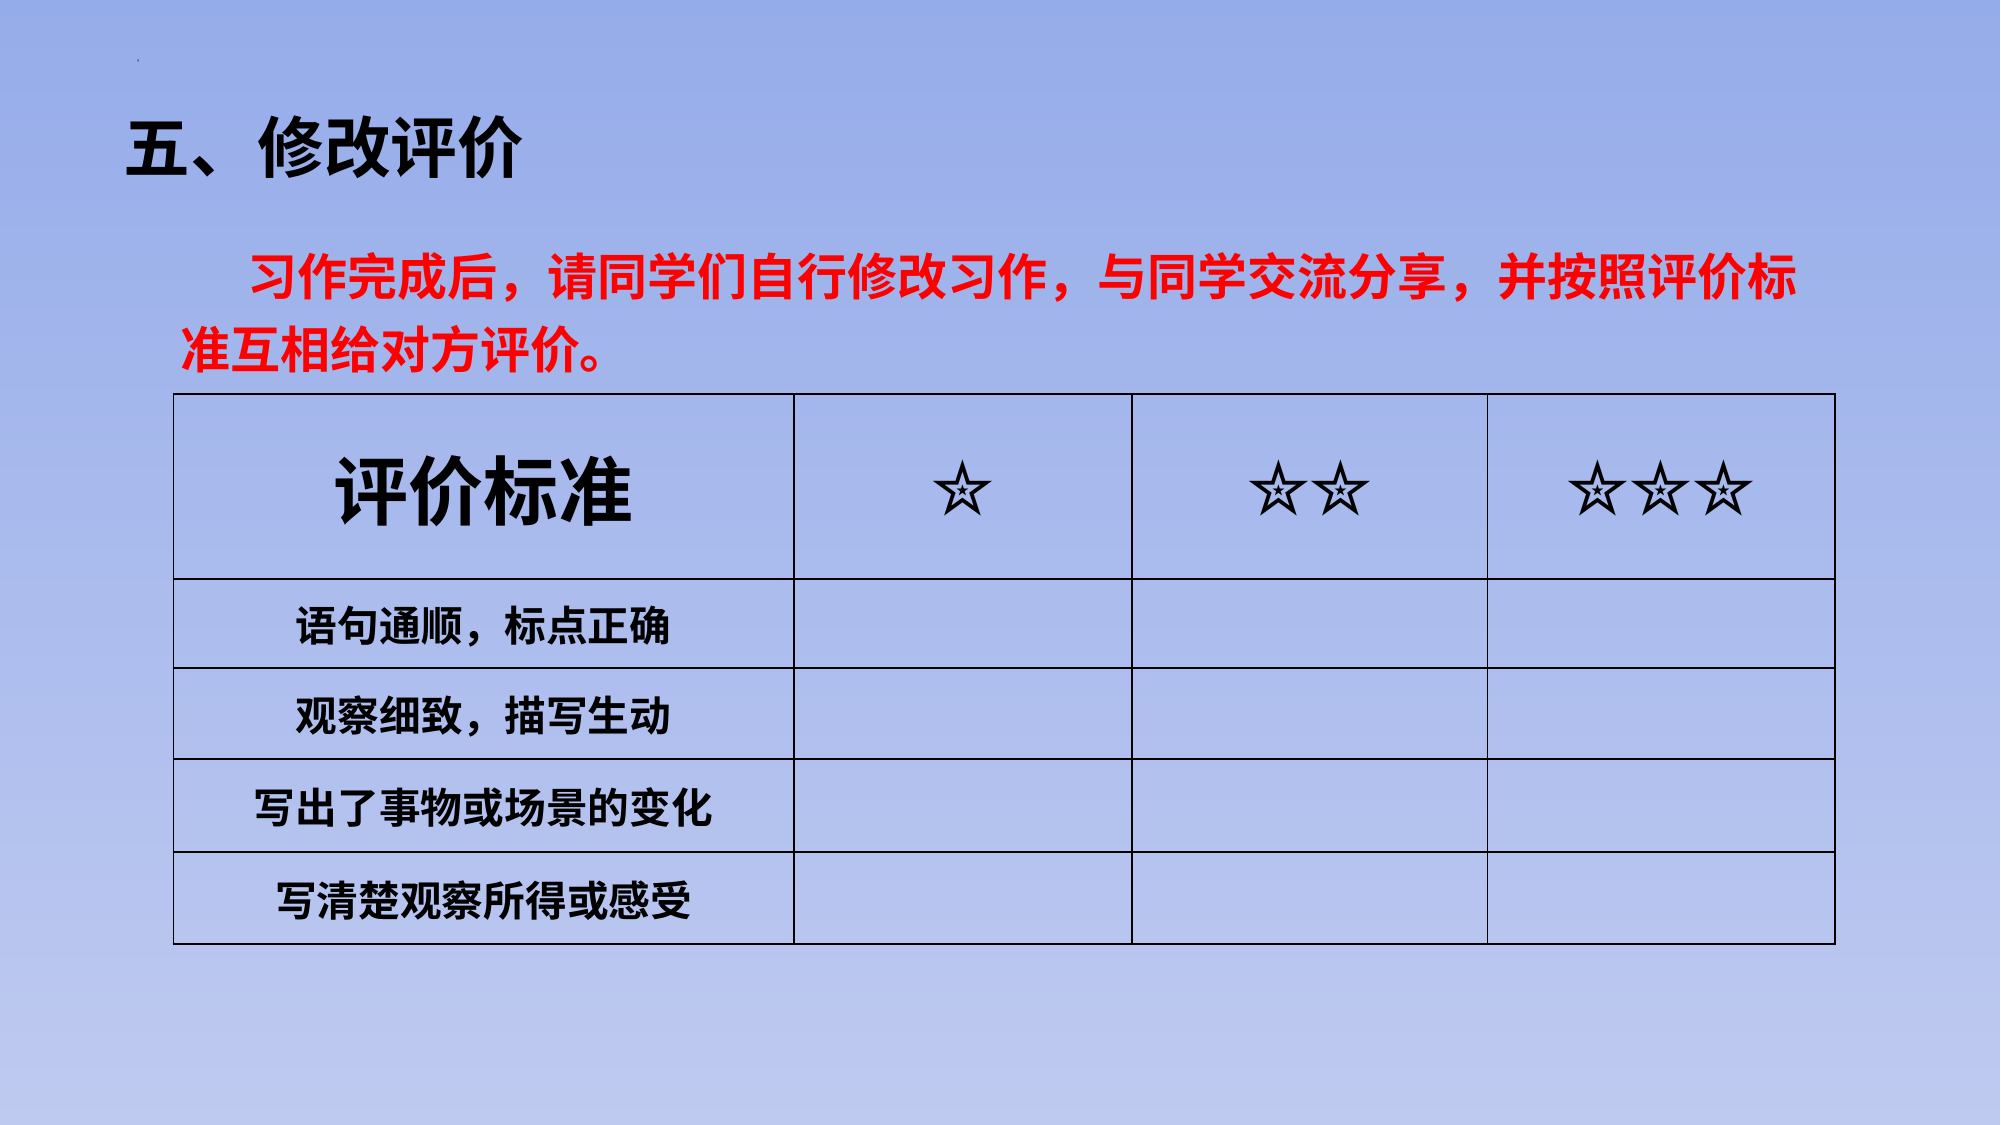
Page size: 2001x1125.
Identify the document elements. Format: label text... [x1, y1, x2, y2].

table_header 评价标准 [174, 395, 793, 578]
table_cell 语句通顺，标点正确 [174, 580, 793, 667]
table_cell [795, 760, 1131, 851]
table_cell [795, 669, 1131, 758]
table_cell [1488, 580, 1834, 667]
text_box 习作完成后，请同学们自行修改习作，与同学交流分享，并按照评价标准互相给对方评价。 [165, 225, 1861, 387]
text_box 五、修改评价 [109, 98, 1541, 193]
table_cell 写清楚观察所得或感受 [174, 853, 793, 943]
table_cell [795, 853, 1131, 943]
table_cell [1133, 760, 1487, 851]
table_cell [1133, 580, 1487, 667]
table_cell [1133, 853, 1487, 943]
table_cell [1133, 669, 1487, 758]
table_header ✮✮ [1133, 395, 1487, 578]
table_header ✮✮✮ [1488, 395, 1834, 578]
table_cell [795, 580, 1131, 667]
table_cell 写出了事物或场景的变化 [174, 760, 793, 851]
table_cell [1488, 669, 1834, 758]
table_cell 观察细致，描写生动 [174, 669, 793, 758]
table_header ✮ [795, 395, 1131, 578]
table_cell [1488, 853, 1834, 943]
table_cell [1488, 760, 1834, 851]
